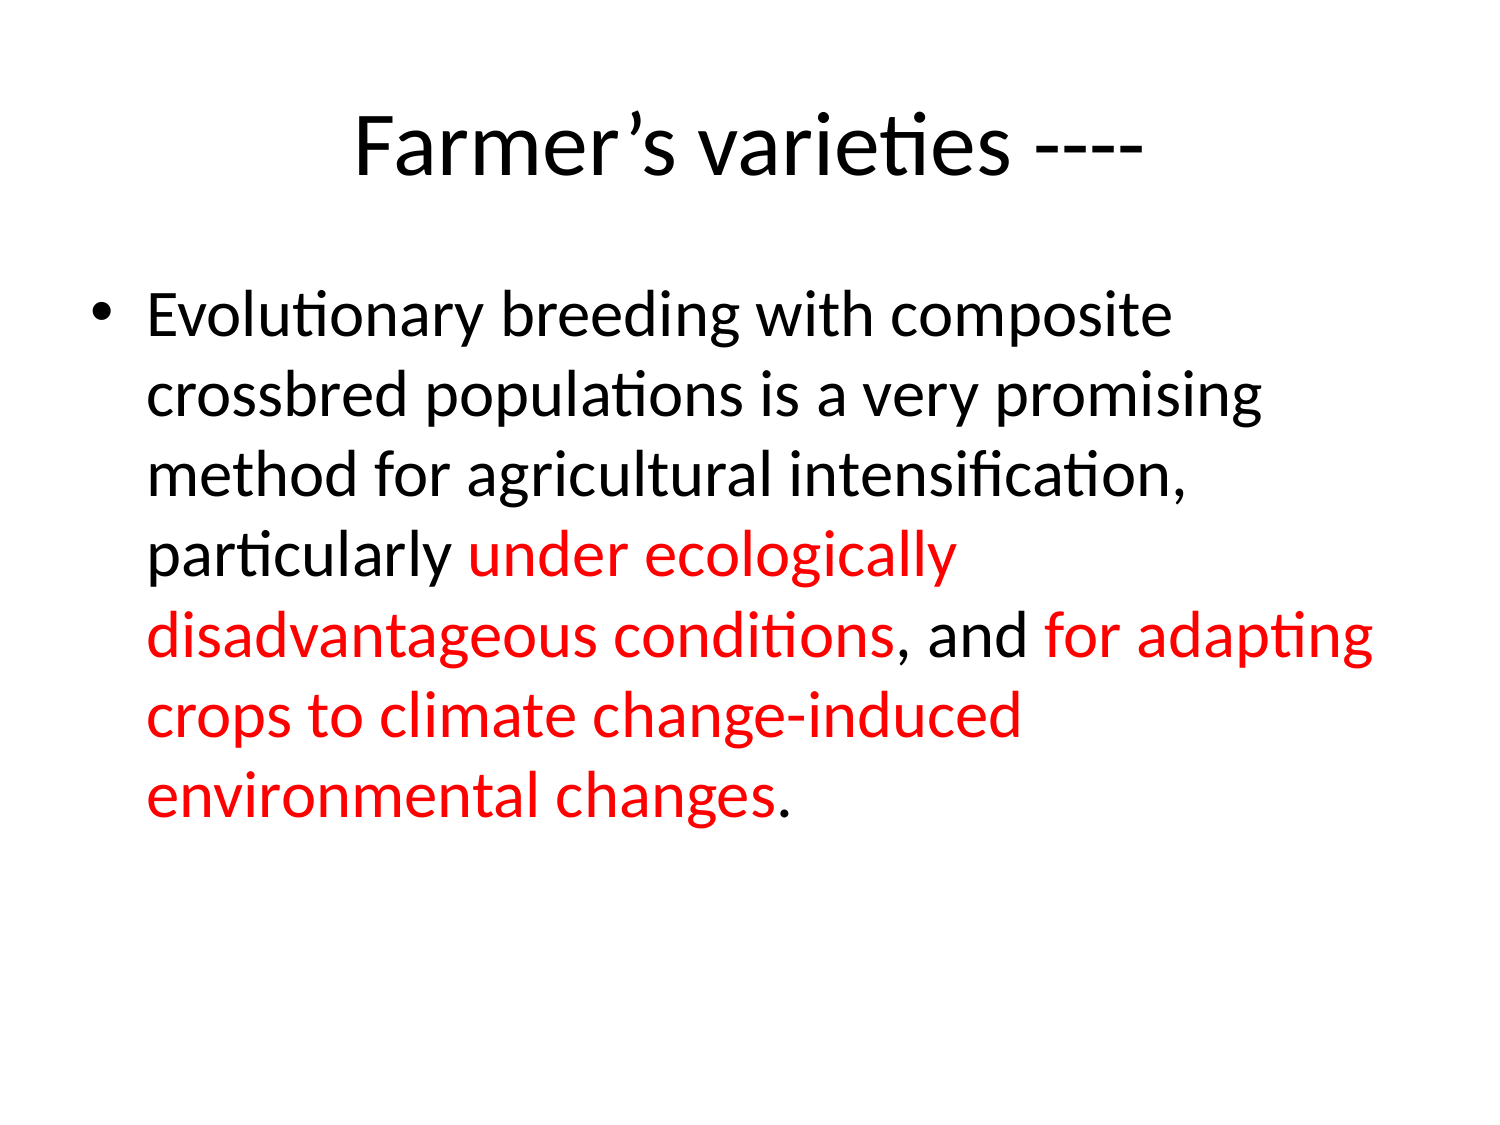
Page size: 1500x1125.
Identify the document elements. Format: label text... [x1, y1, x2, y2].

title Farmer’s varieties ---- [75, 45, 1425, 233]
list Evolutionary breeding with composite crossbred populations is a very promising method for agricultural intensification, particularly under ecologically disadvantageous conditions, and for adapting crops to climate change-induced environmental changes. [75, 262, 1425, 1005]
